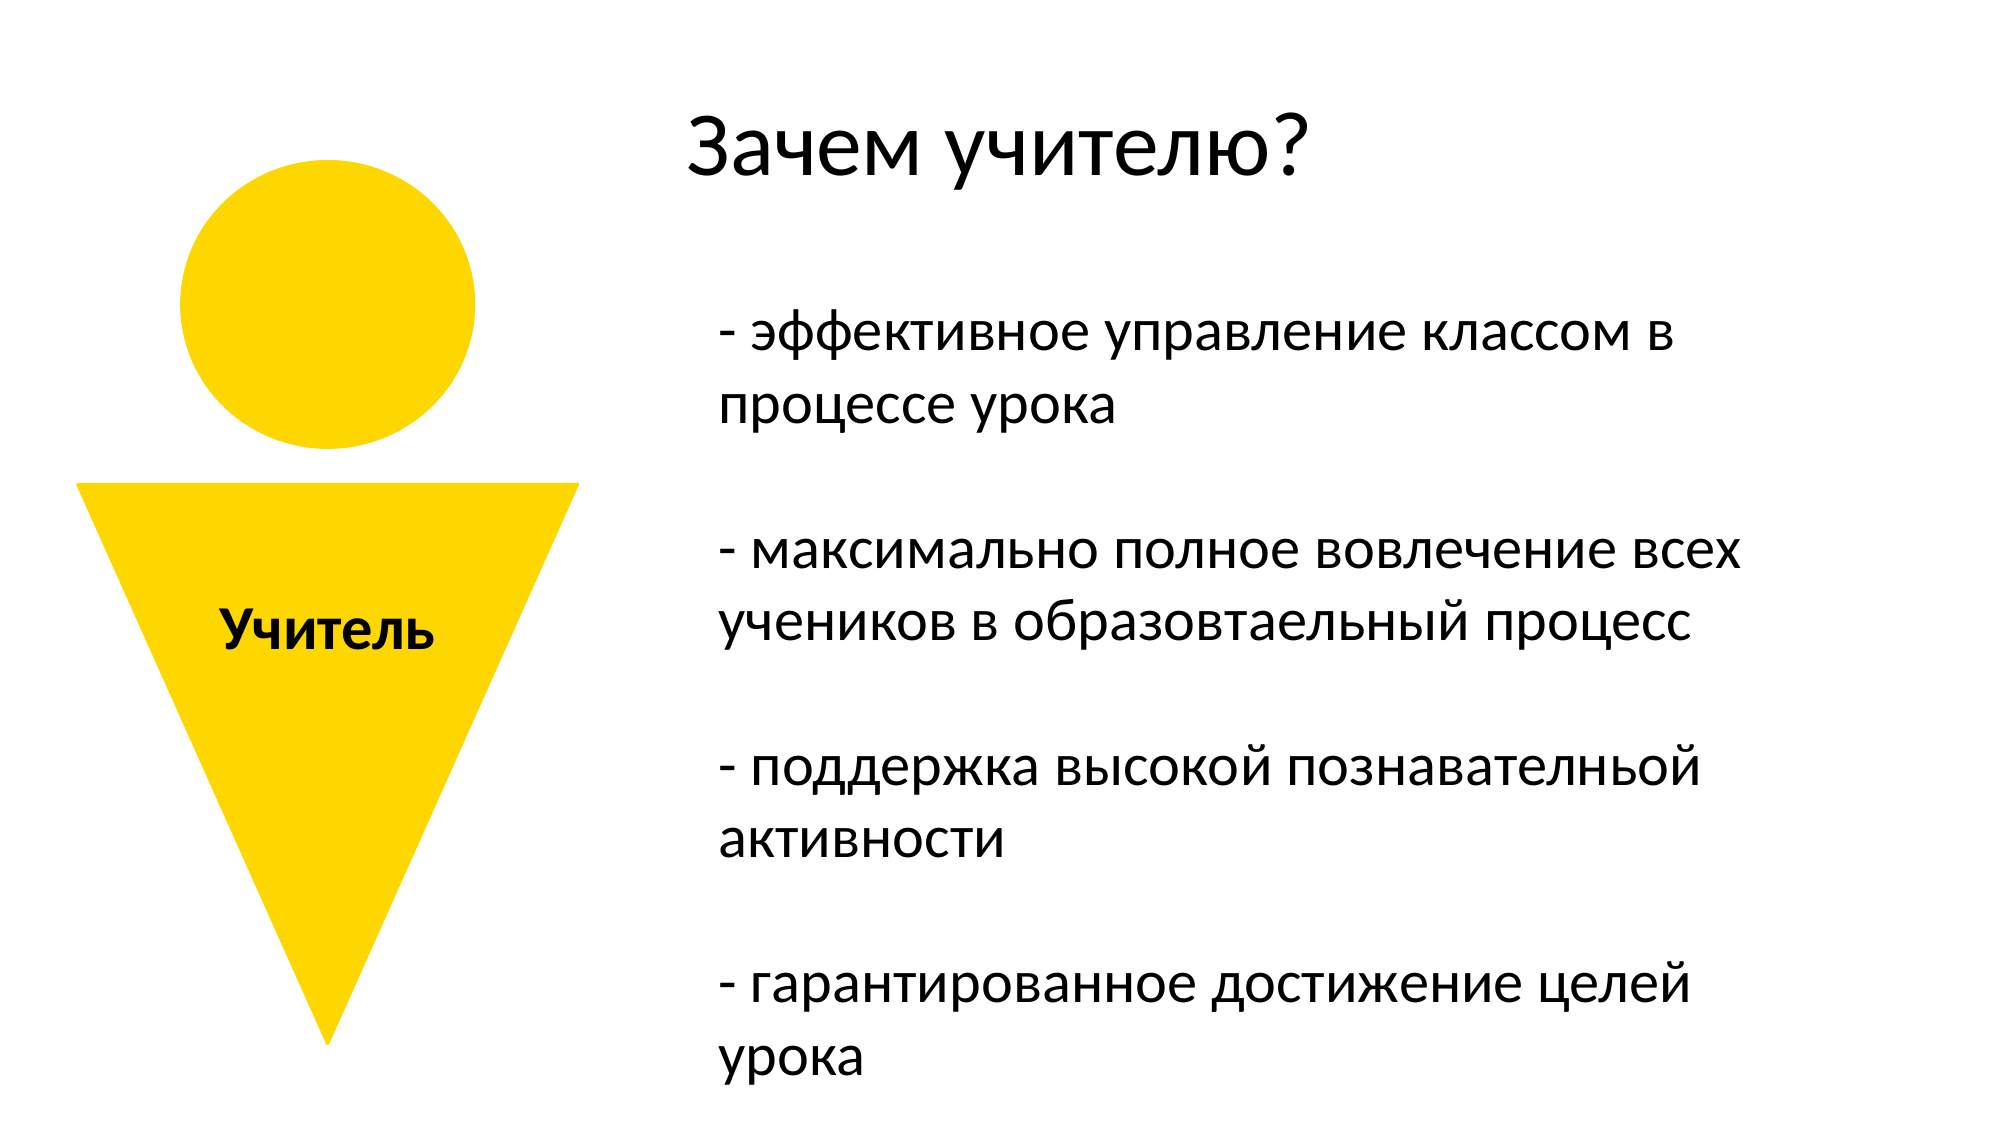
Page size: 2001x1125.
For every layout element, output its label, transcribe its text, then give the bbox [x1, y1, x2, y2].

text_box [180, 159, 476, 449]
text_box Учитель [76, 482, 579, 1046]
text_box - эффективное управление классом в процессе урока - максимально полное вовлечение всех учеников в образовтаельный процесс - поддержка высокой познавателньой активности - гарантированное достижение целей урока [703, 282, 1868, 1095]
title Зачем учителю? [99, 45, 1900, 233]
